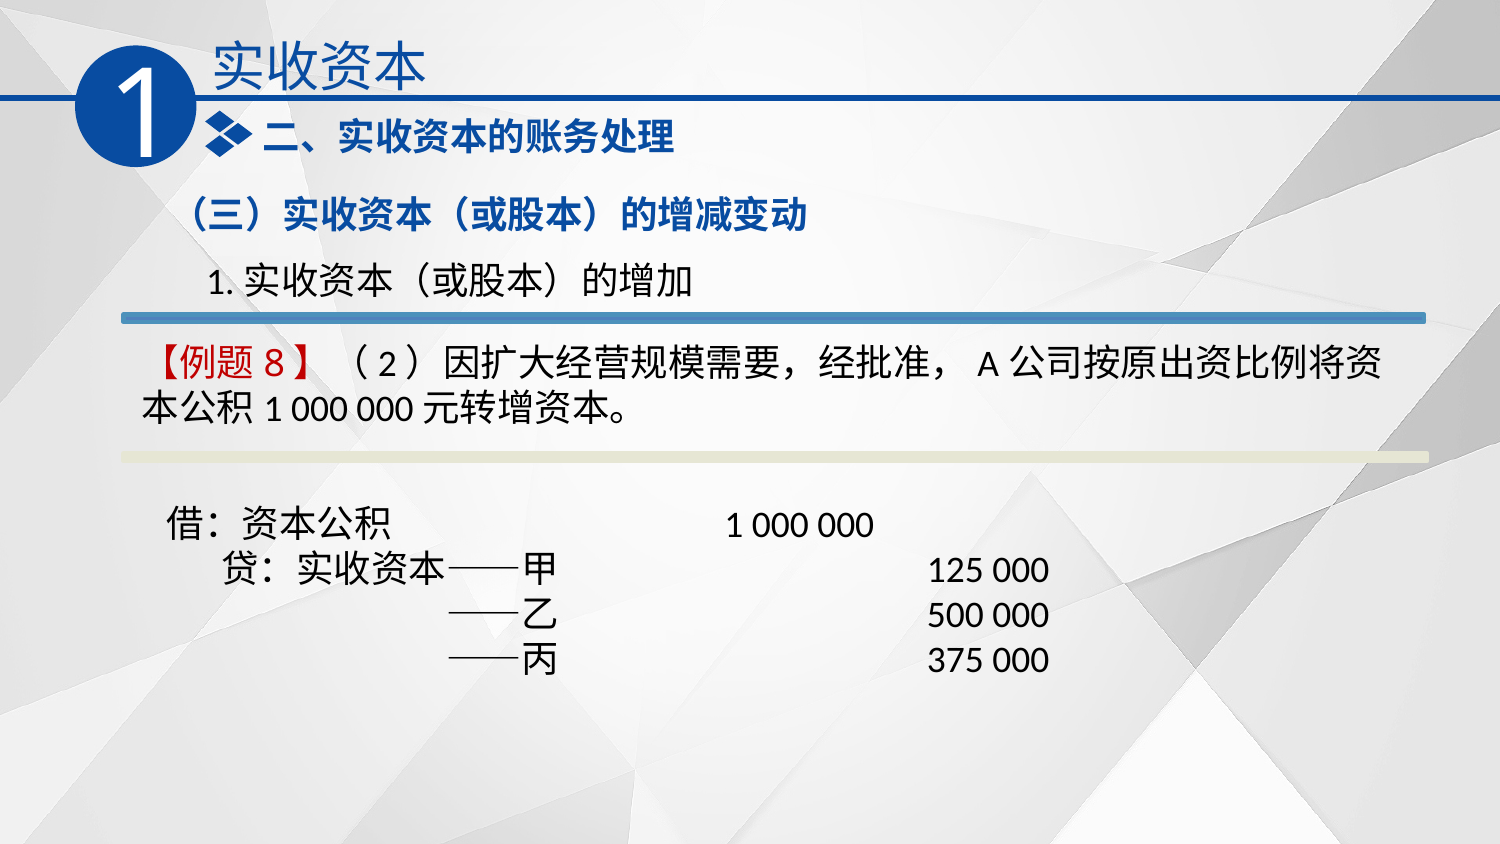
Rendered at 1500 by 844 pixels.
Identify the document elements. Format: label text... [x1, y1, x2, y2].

text_box 【例题8】（2）因扩大经营规模需要，经批准，A公司按原出资比例将资本公积1 000 000元转增资本。 [129, 332, 1431, 435]
text_box 实收资本 [198, 37, 510, 92]
text_box [121, 312, 1426, 324]
text_box [205, 110, 235, 133]
text_box [75, 74, 84, 97]
text_box 1.实收资本（或股本）的增加 [193, 250, 706, 308]
text_box 1 [84, 107, 203, 171]
text_box 二、实收资本的账务处理 [250, 107, 688, 164]
text_box （三）实收资本（或股本）的增减变动 [157, 184, 821, 242]
text_box 1 [84, 45, 203, 97]
text_box [121, 451, 1429, 463]
text_box [75, 107, 84, 138]
picture [0, 0, 1500, 95]
text_box 借：资本公积 1 000 000 贷：实收资本——甲 125 000 ——乙 500 000 ——丙 375 000 [154, 493, 1301, 686]
text_box [205, 135, 235, 158]
picture [0, 101, 1500, 844]
text_box [223, 122, 250, 145]
